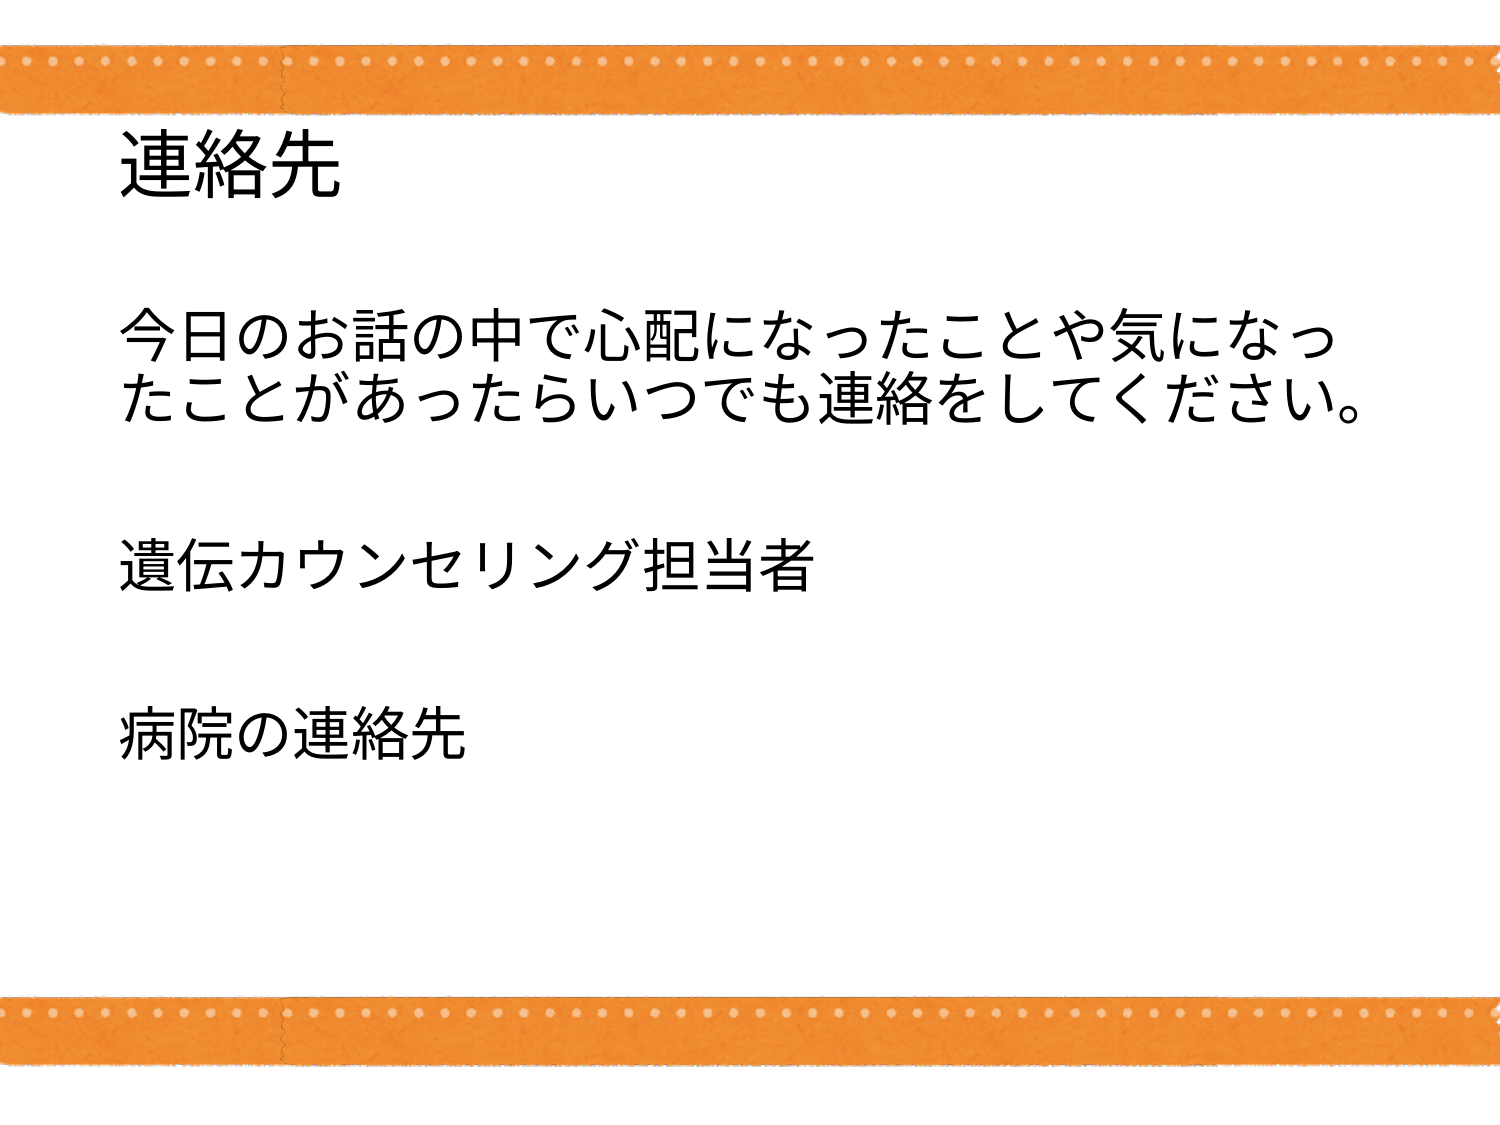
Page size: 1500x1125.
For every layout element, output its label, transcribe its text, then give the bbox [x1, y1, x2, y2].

title 連絡先 [103, 139, 1397, 278]
list 今日のお話の中で心配になったことや気になったことがあったらいつでも連絡をしてください。 遺伝カウンセリング担当者 病院の連絡先 [103, 299, 1397, 974]
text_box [0, 974, 1500, 1091]
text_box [0, 22, 1500, 139]
